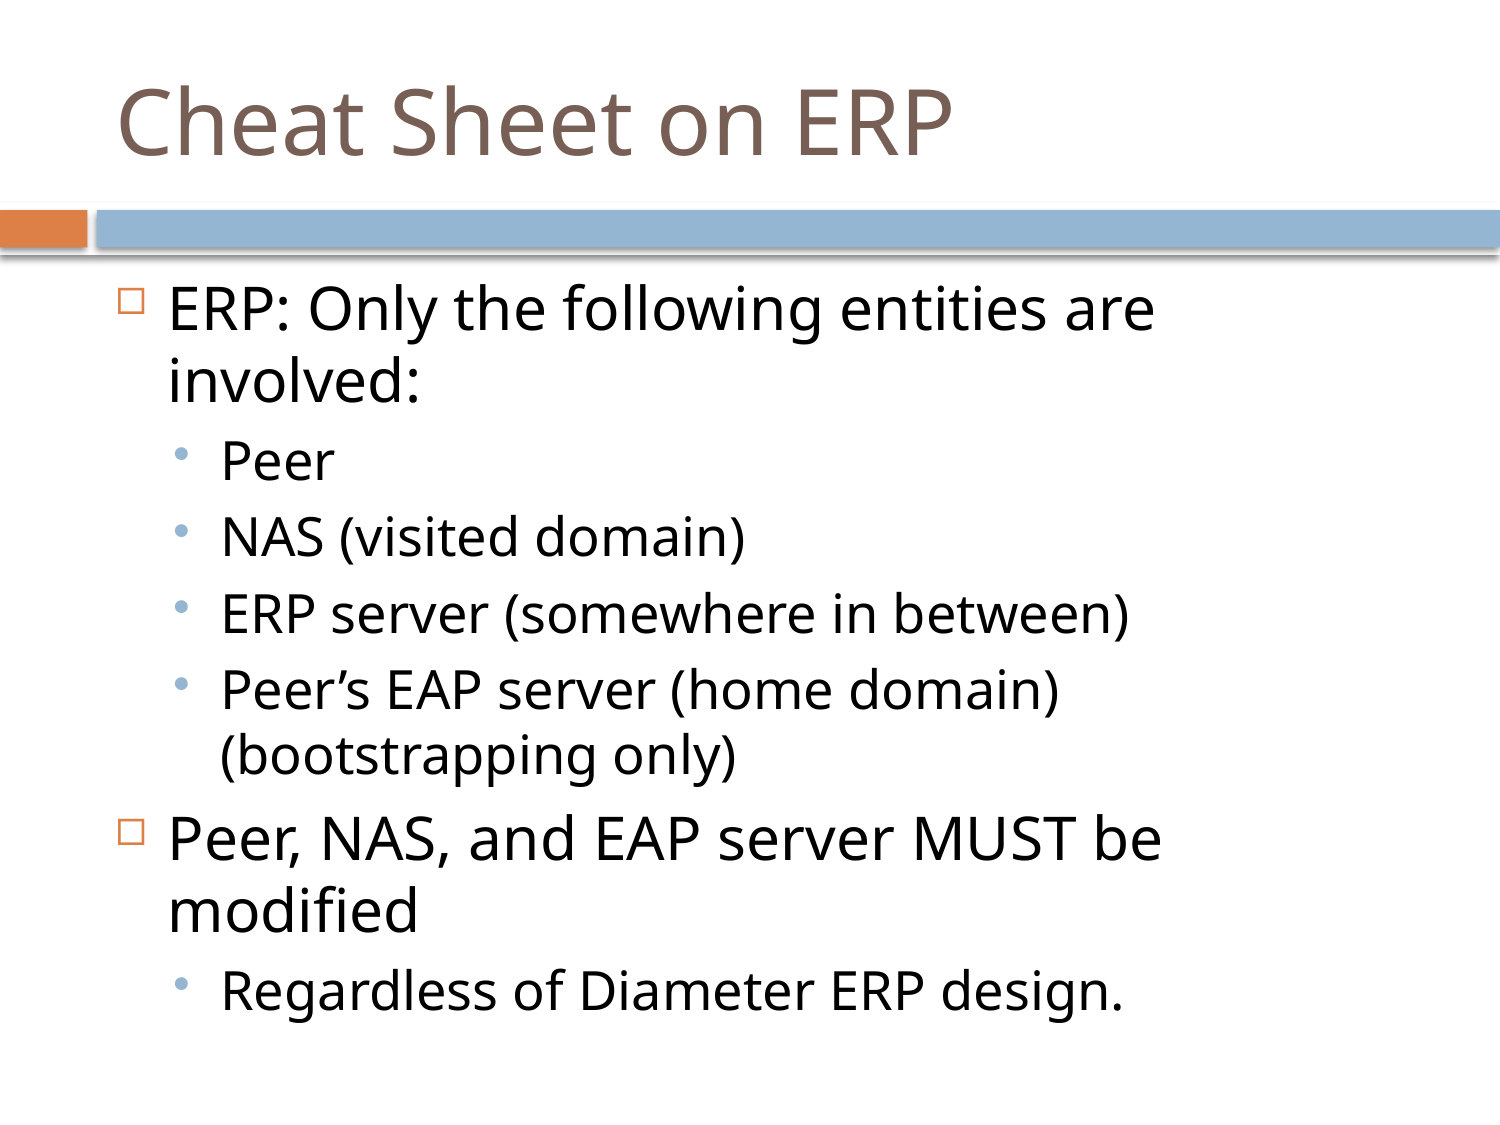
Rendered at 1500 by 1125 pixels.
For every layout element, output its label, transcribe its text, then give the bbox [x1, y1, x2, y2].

title Cheat Sheet on ERP [100, 37, 1438, 200]
list ERP: Only the following entities are involved: Peer NAS (visited domain) ERP server (somewhere in between) Peer’s EAP server (home domain) (bootstrapping only) Peer, NAS, and EAP server MUST be modified Regardless of Diameter ERP design. [100, 262, 1438, 1000]
